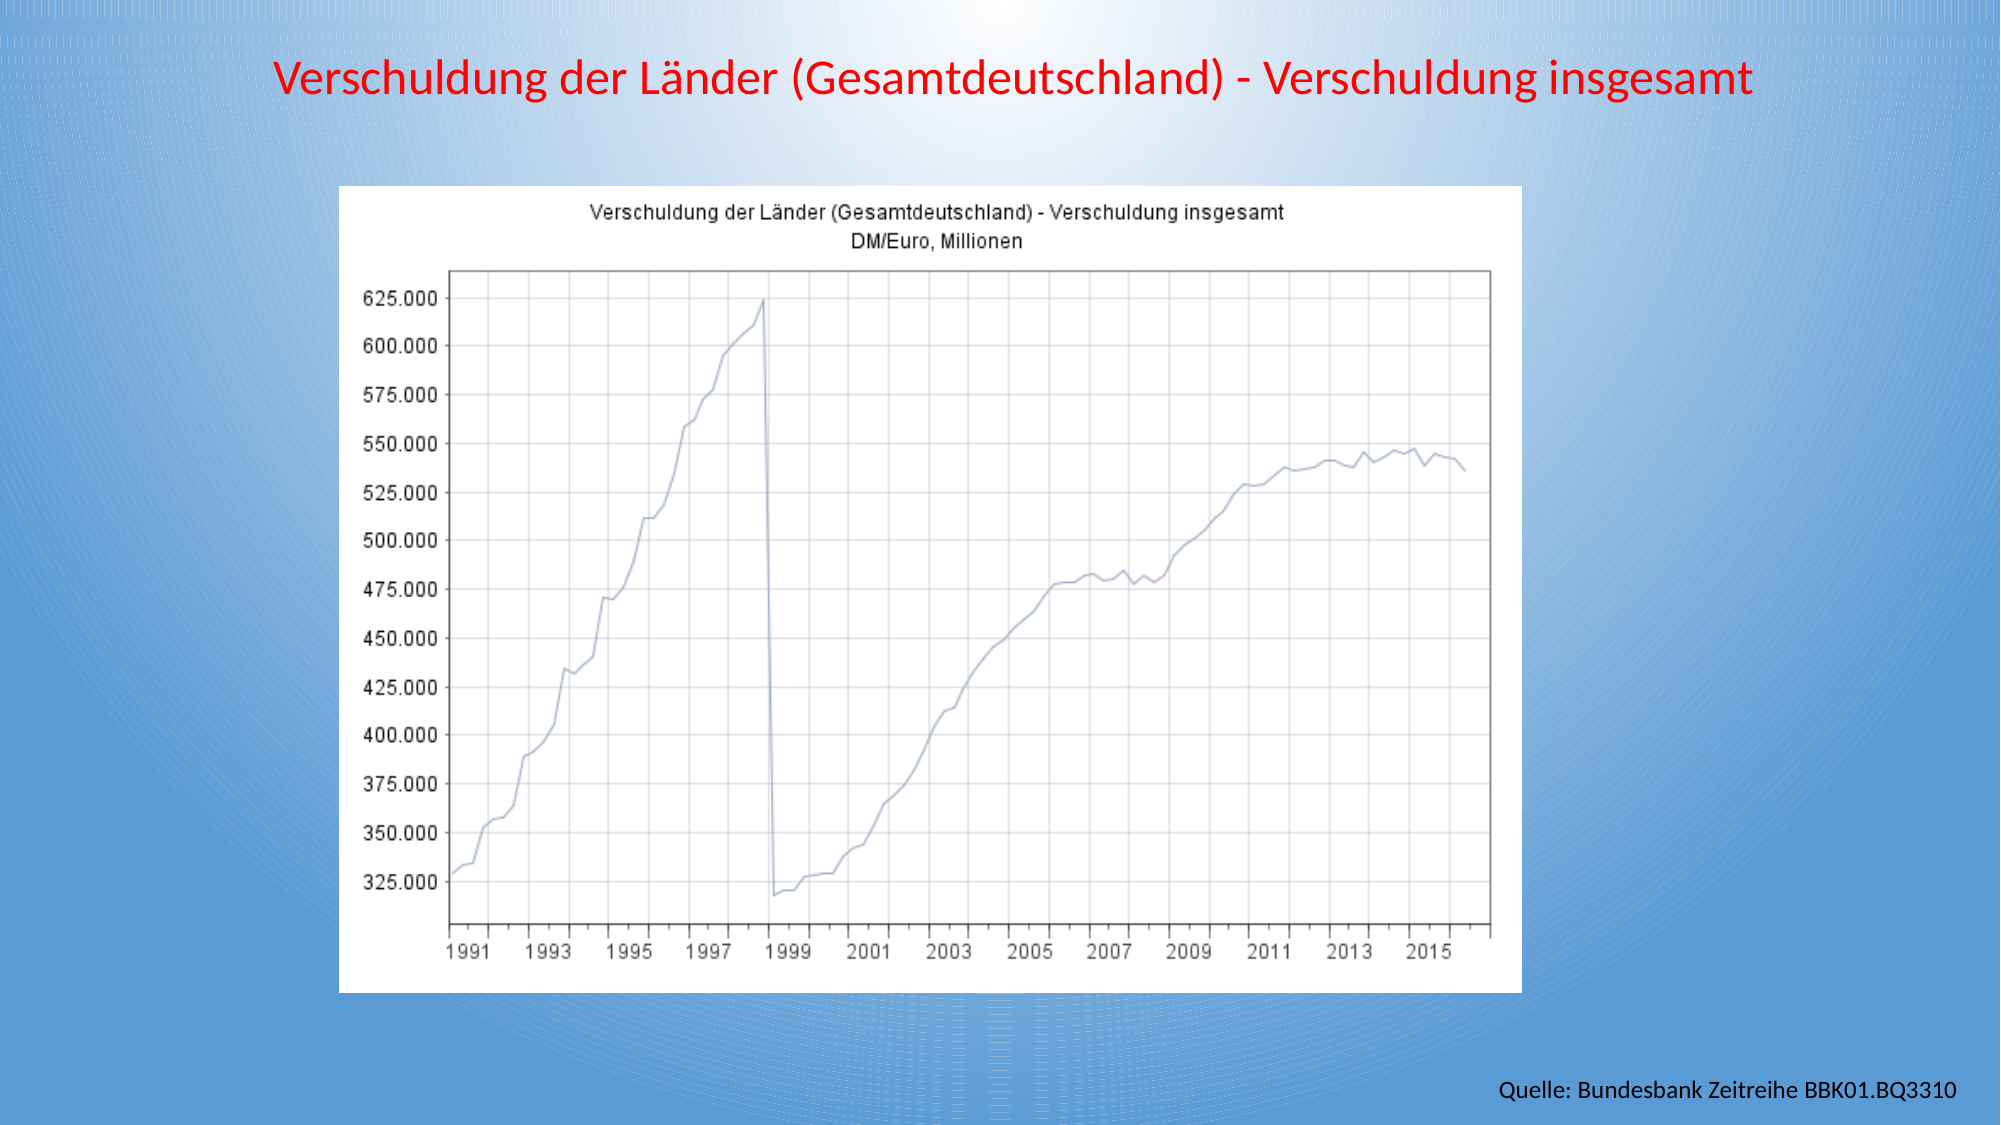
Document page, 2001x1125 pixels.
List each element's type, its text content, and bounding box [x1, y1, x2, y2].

picture [339, 186, 1522, 993]
text_box Quelle: Bundesbank Zeitreihe BBK01.BQ3310 [1483, 1065, 1974, 1111]
text_box [14, 0, 2000, 75]
text_box Verschuldung der Länder (Gesamtdeutschland) - Verschuldung insgesamt [252, 37, 1776, 113]
